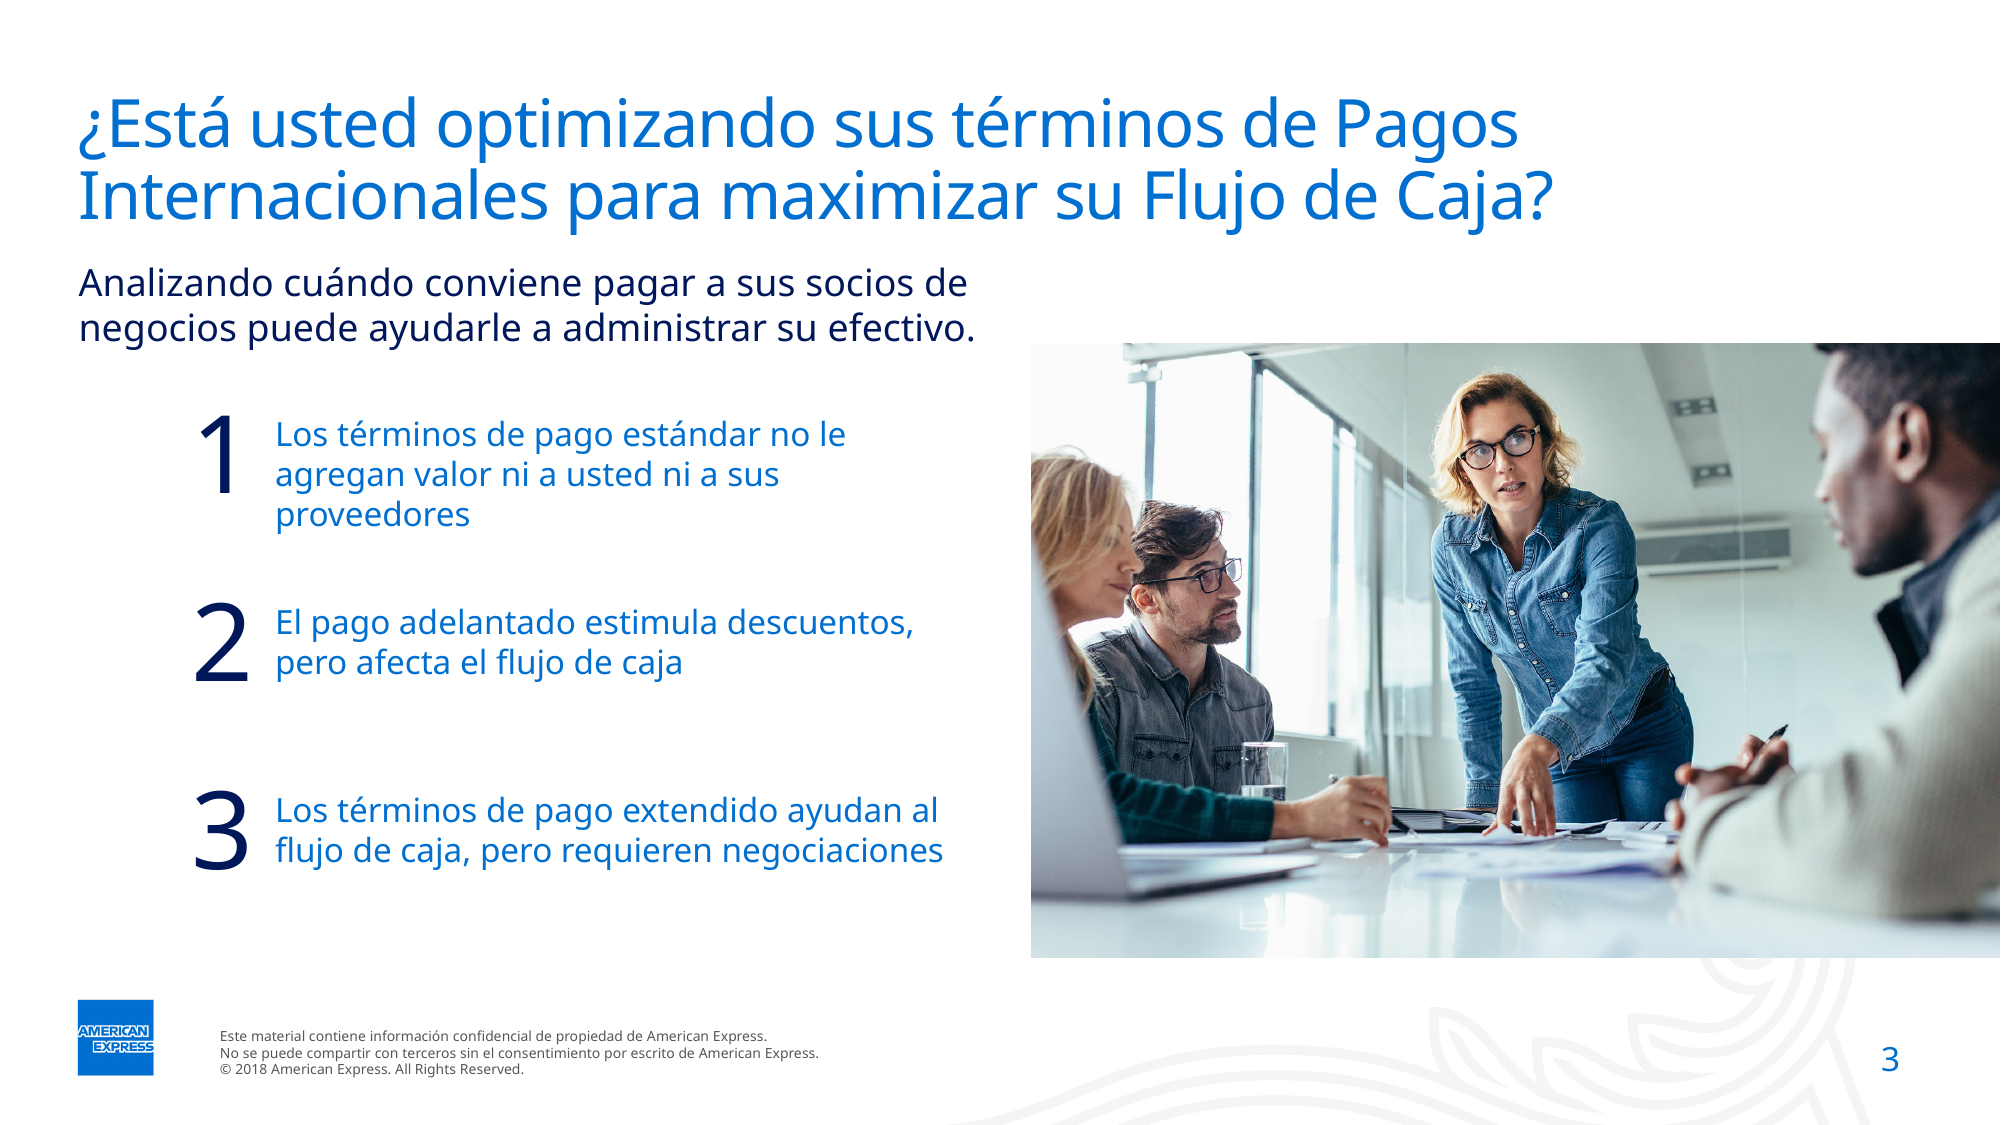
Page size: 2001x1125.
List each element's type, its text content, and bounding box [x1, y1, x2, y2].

picture [1031, 343, 2000, 958]
list Analizando cuándo conviene pagar a sus socios de negocios puede ayudarle a administrar su efectivo. [78, 278, 1032, 363]
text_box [179, 378, 989, 518]
title ¿Está usted optimizando sus términos de Pagos Internacionales para maximizar su Flujo de Caja? [78, 90, 1567, 278]
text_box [179, 753, 1031, 893]
picture [65, 987, 166, 1088]
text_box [179, 566, 989, 705]
slide_number 3 [1800, 1033, 1900, 1084]
